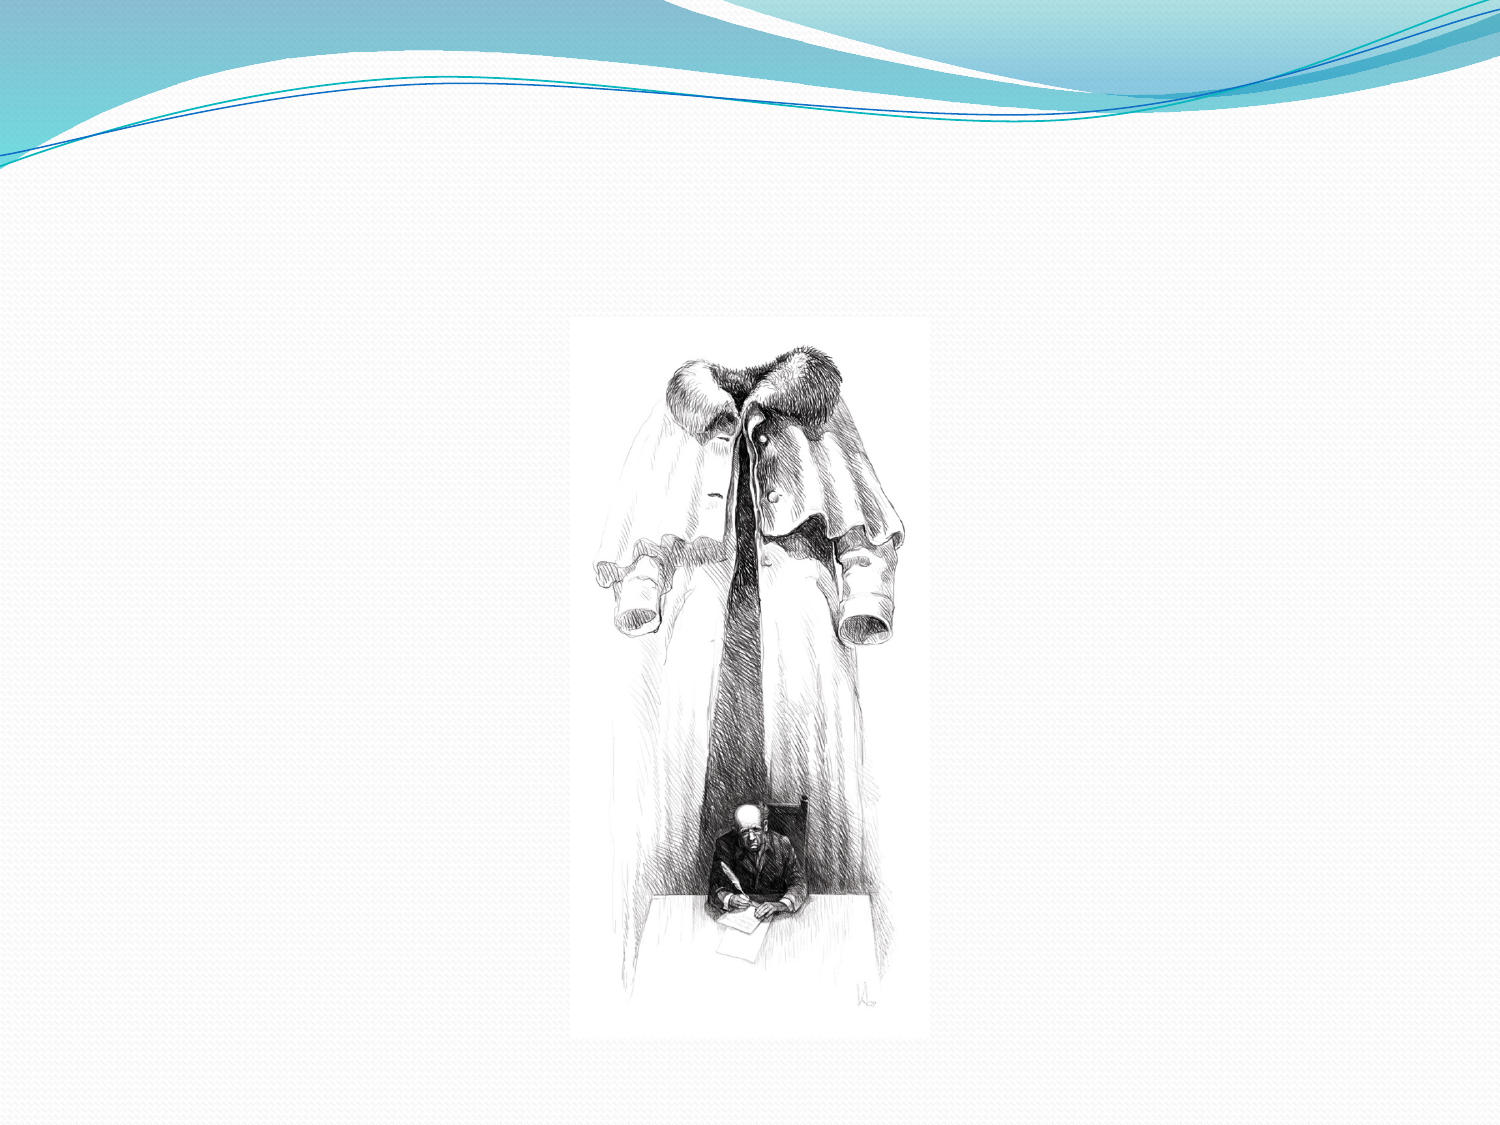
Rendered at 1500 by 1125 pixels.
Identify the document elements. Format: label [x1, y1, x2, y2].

list [569, 317, 931, 1038]
